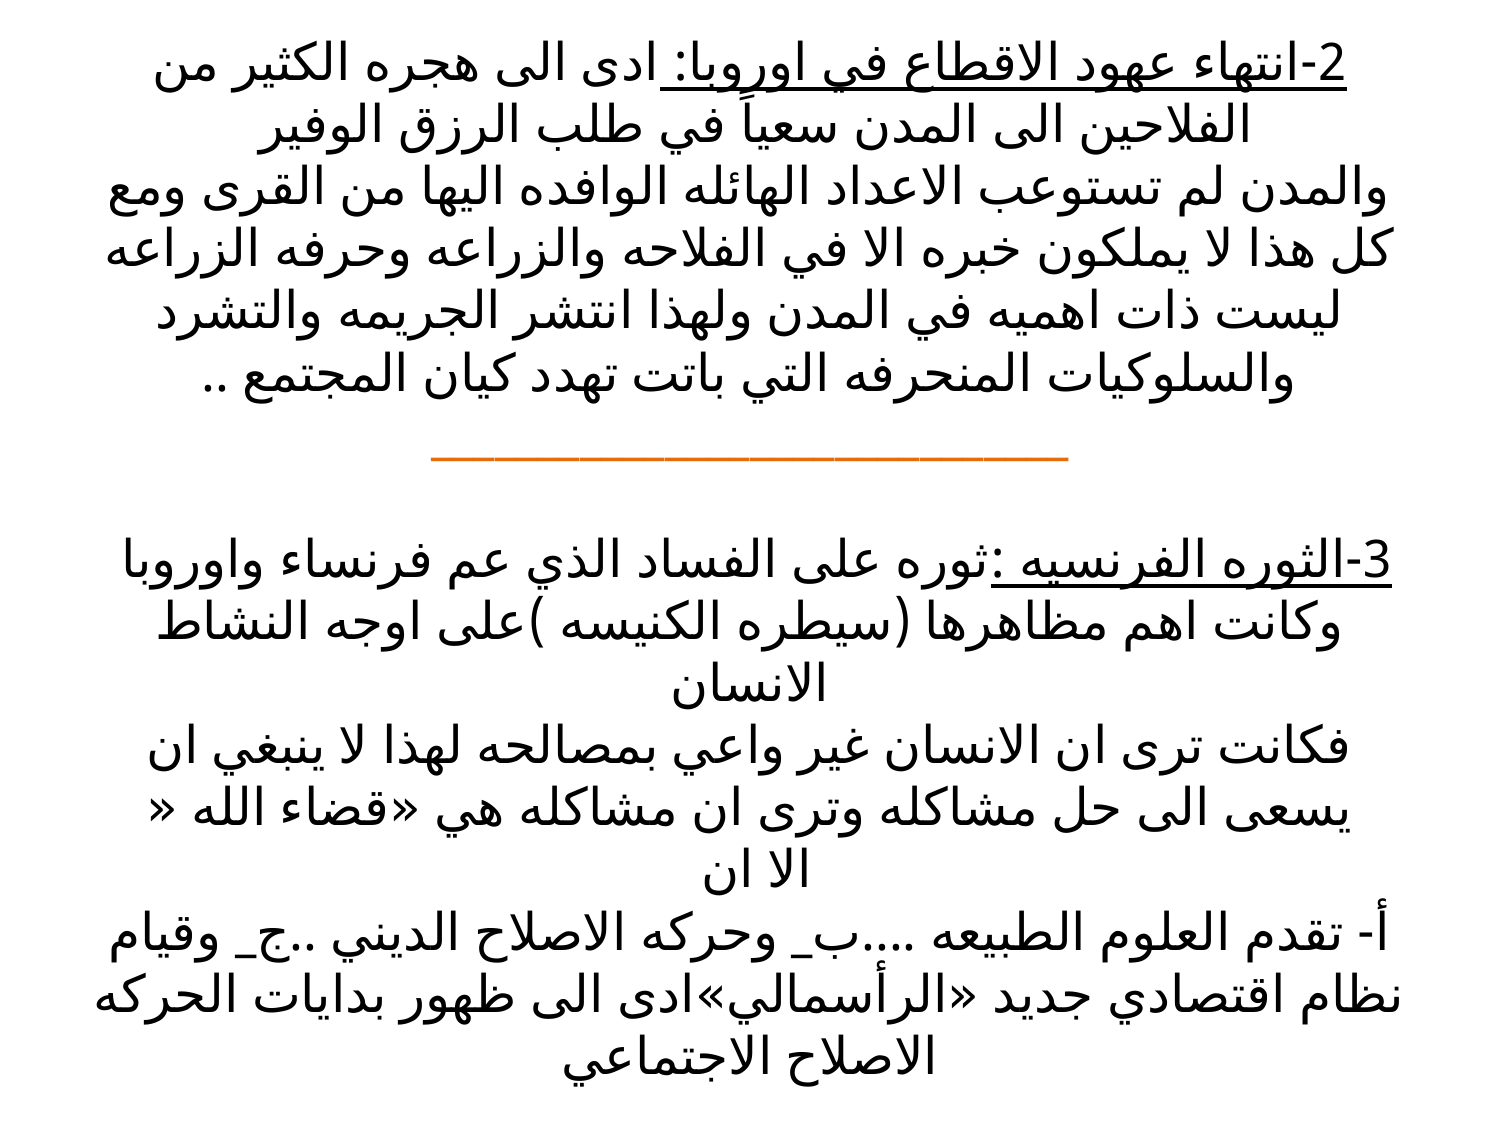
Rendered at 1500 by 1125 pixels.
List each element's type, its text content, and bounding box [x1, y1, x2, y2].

title 2-انتهاء عهود الاقطاع في اوروبا: ادى الى هجره الكثير من الفلاحين الى المدن سعياً في طلب الرزق الوفير والمدن لم تستوعب الاعداد الهائله الوافده اليها من القرى ومع كل هذا لا يملكون خبره الا في الفلاحه والزراعه وحرفه الزراعه ليست ذات اهميه في المدن ولهذا انتشر الجريمه والتشرد والسلوكيات المنحرفه التي باتت تهدد كيان المجتمع .. ______________________________ 3-الثوره الفرنسيه :ثوره على الفساد الذي عم فرنساء واوروبا وكانت اهم مظاهرها (سيطره الكنيسه )على اوجه النشاط الانسان فكانت ترى ان الانسان غير واعي بمصالحه لهذا لا ينبغي ان يسعى الى حل مشاكله وترى ان مشاكله هي «قضاء الله « الا ان أ- تقدم العلوم الطبيعه ....ب_ وحركه الاصلاح الديني ..ج_ وقيام نظام اقتصادي جديد «الرأسمالي»ادى الى ظهور بدايات الحركه الاصلاح الاجتماعي [75, 19, 1425, 1094]
